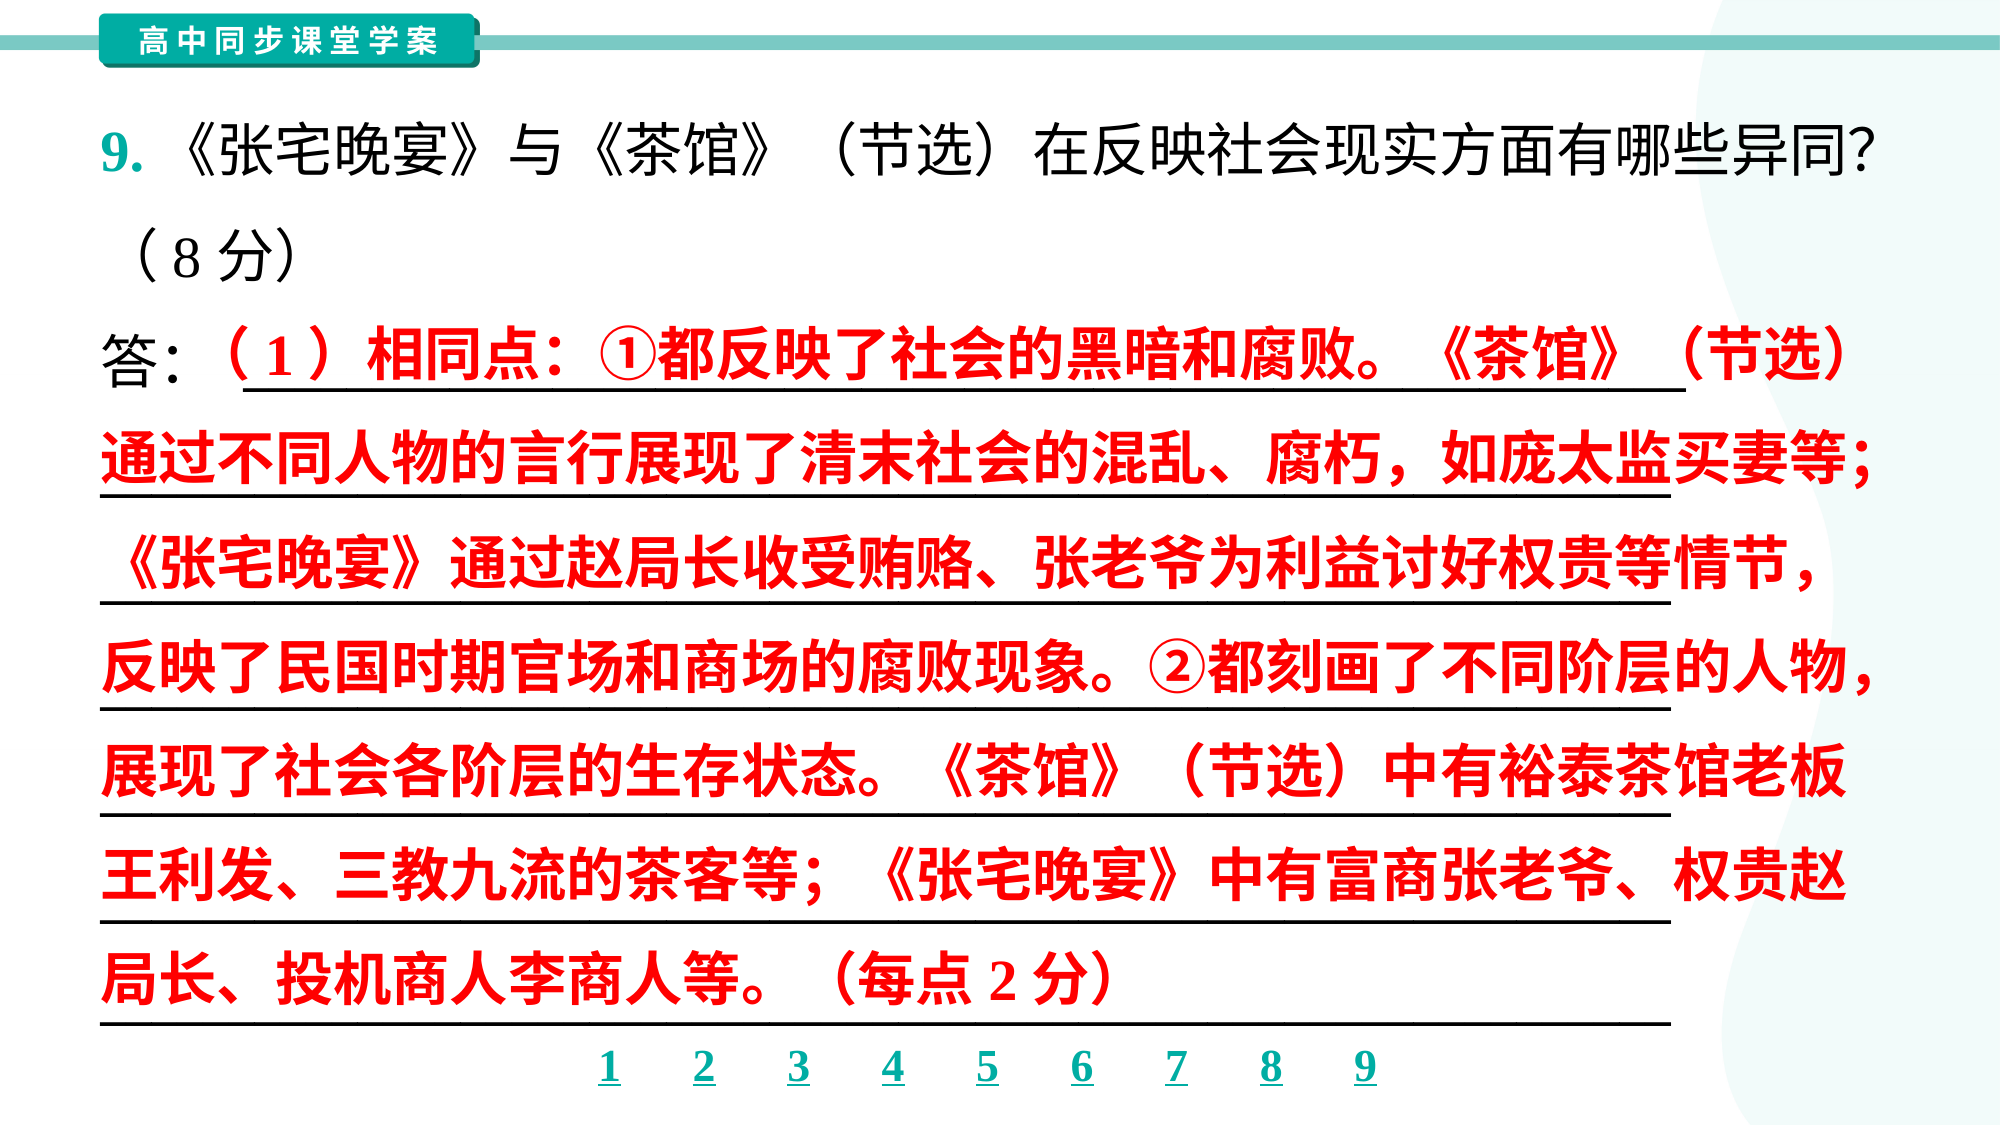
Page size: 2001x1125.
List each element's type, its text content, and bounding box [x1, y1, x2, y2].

picture [0, 0, 2000, 1125]
text_box （1）相同点：①都反映了社会的黑暗和腐败。《茶馆》（节选） 通过不同人物的言行展现了清末社会的混乱、腐朽，如庞太监买妻等； 《张宅晚宴》通过赵局长收受贿赂、张老爷为利益讨好权贵等情节， 反映了民国时期官场和商场的腐败现象。②都刻画了不同阶层的人物， 展现了社会各阶层的生存状态。《茶馆》（节选）中有裕泰茶馆老板 王利发、三教九流的茶客等；《张宅晚宴》中有富商张老爷、权贵赵 局长、投机商人李商人等。（每点2分） [100, 283, 1899, 1013]
text_box 9.《张宅晚宴》与《茶馆》（节选）在反映社会现实方面有哪些异同？ （8分） 答： ________________________________________________________ _____________________________________________________________ _____________________________________________________________ _____________________________________________________________ _____________________________________________________________ _____________________________________________________________ _____________________________________________________________ [100, 76, 1899, 283]
